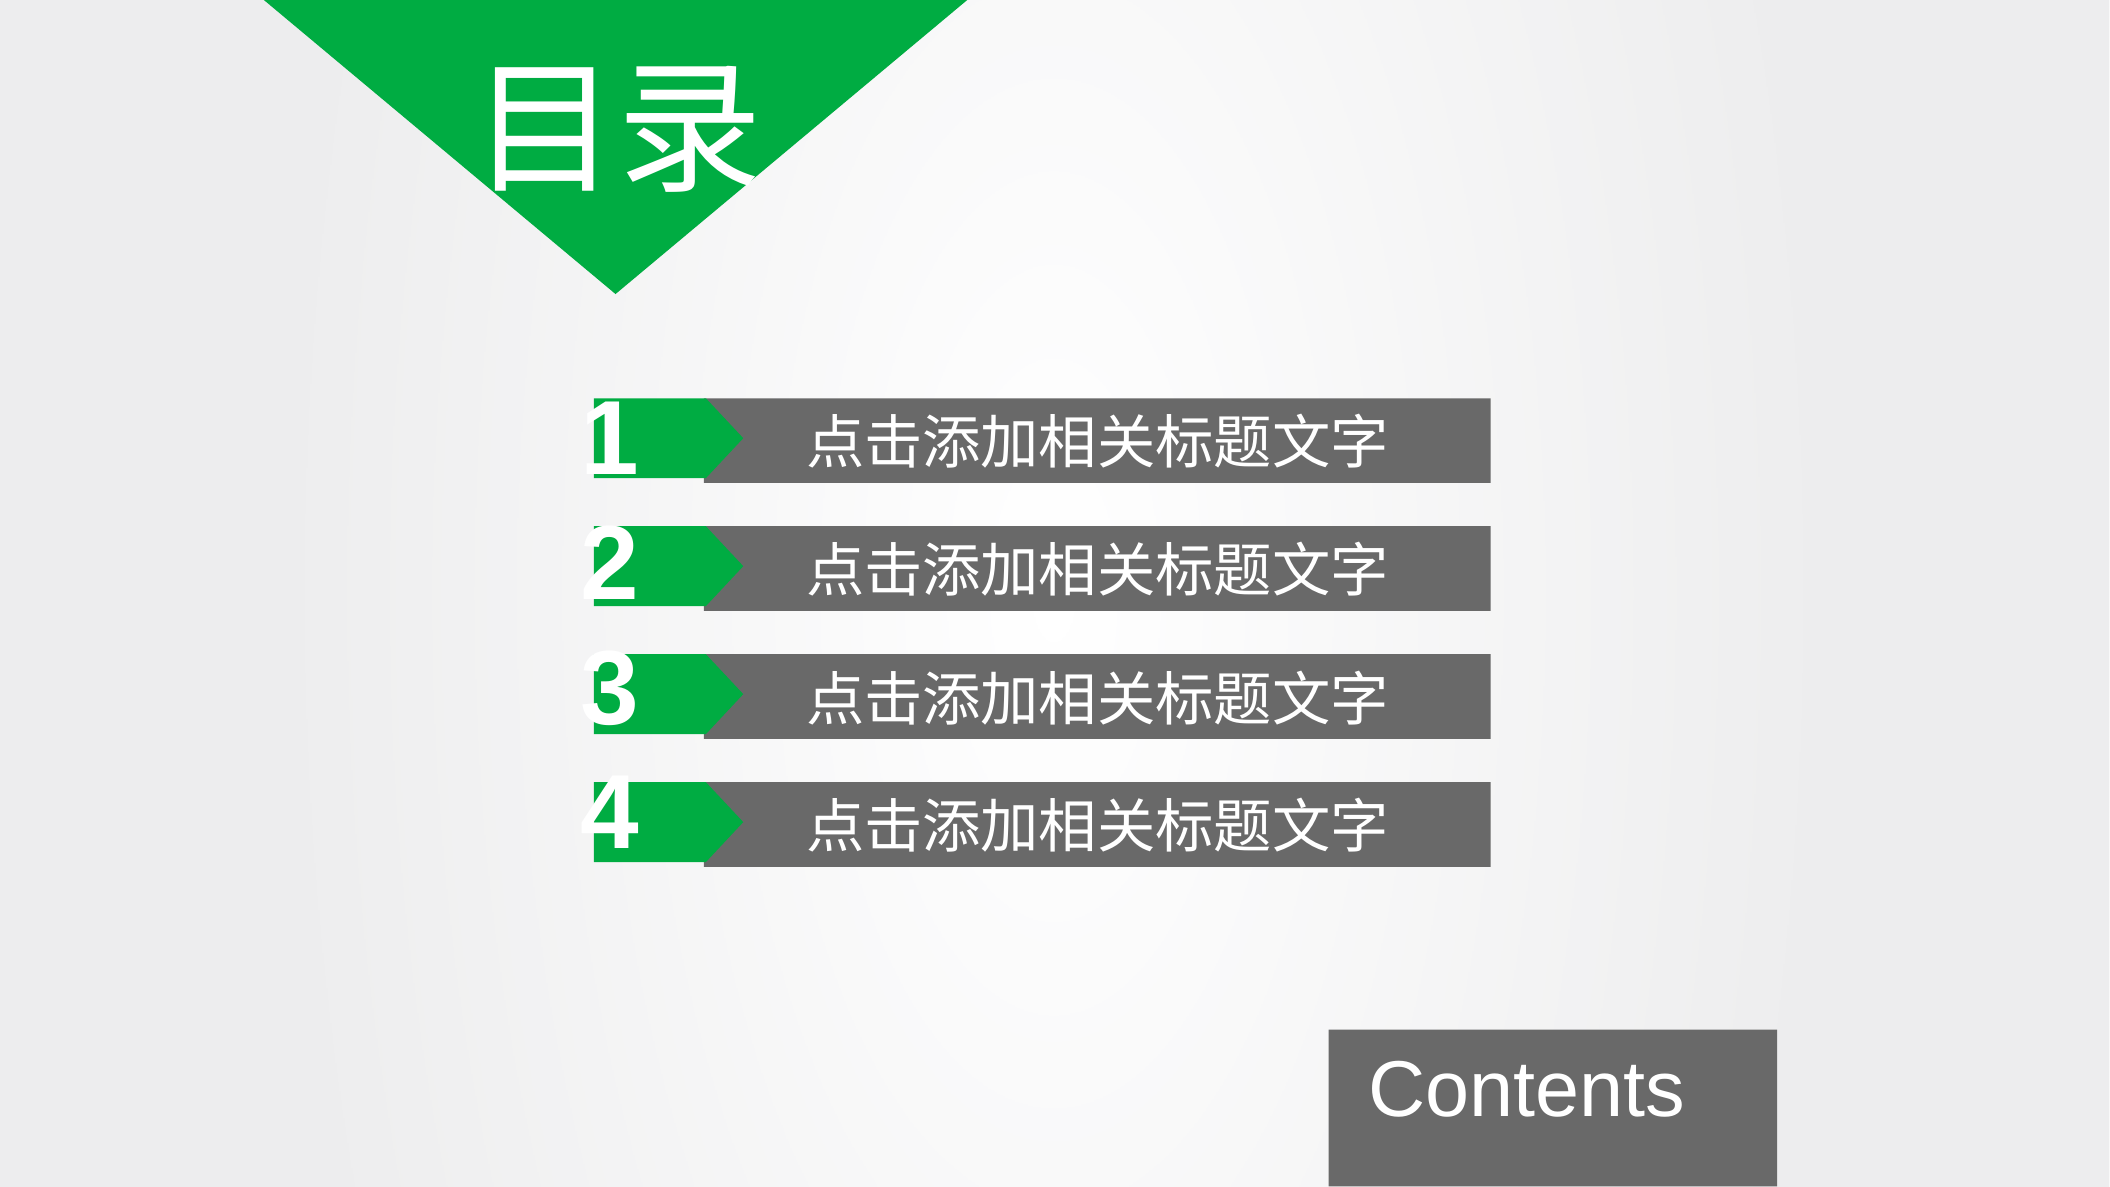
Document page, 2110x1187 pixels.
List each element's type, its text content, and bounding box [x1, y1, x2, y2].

text_box 点击添加相关标题文字 [703, 782, 1491, 867]
text_box 点击添加相关标题文字 [703, 398, 1491, 483]
text_box [523, 217, 708, 295]
text_box [655, 526, 744, 607]
text_box Contents [1353, 1029, 1750, 1140]
text_box [655, 398, 744, 479]
text_box 2 [566, 486, 655, 611]
text_box [655, 654, 744, 735]
text_box [655, 782, 744, 863]
text_box 目录 [457, 27, 778, 217]
text_box 点击添加相关标题文字 [703, 526, 1491, 611]
picture [0, 0, 2110, 1187]
text_box [1328, 1029, 1778, 1187]
text_box 3 [566, 611, 655, 735]
text_box 点击添加相关标题文字 [703, 654, 1491, 739]
text_box [263, 0, 968, 162]
text_box 1 [566, 362, 655, 486]
text_box 4 [566, 735, 655, 878]
